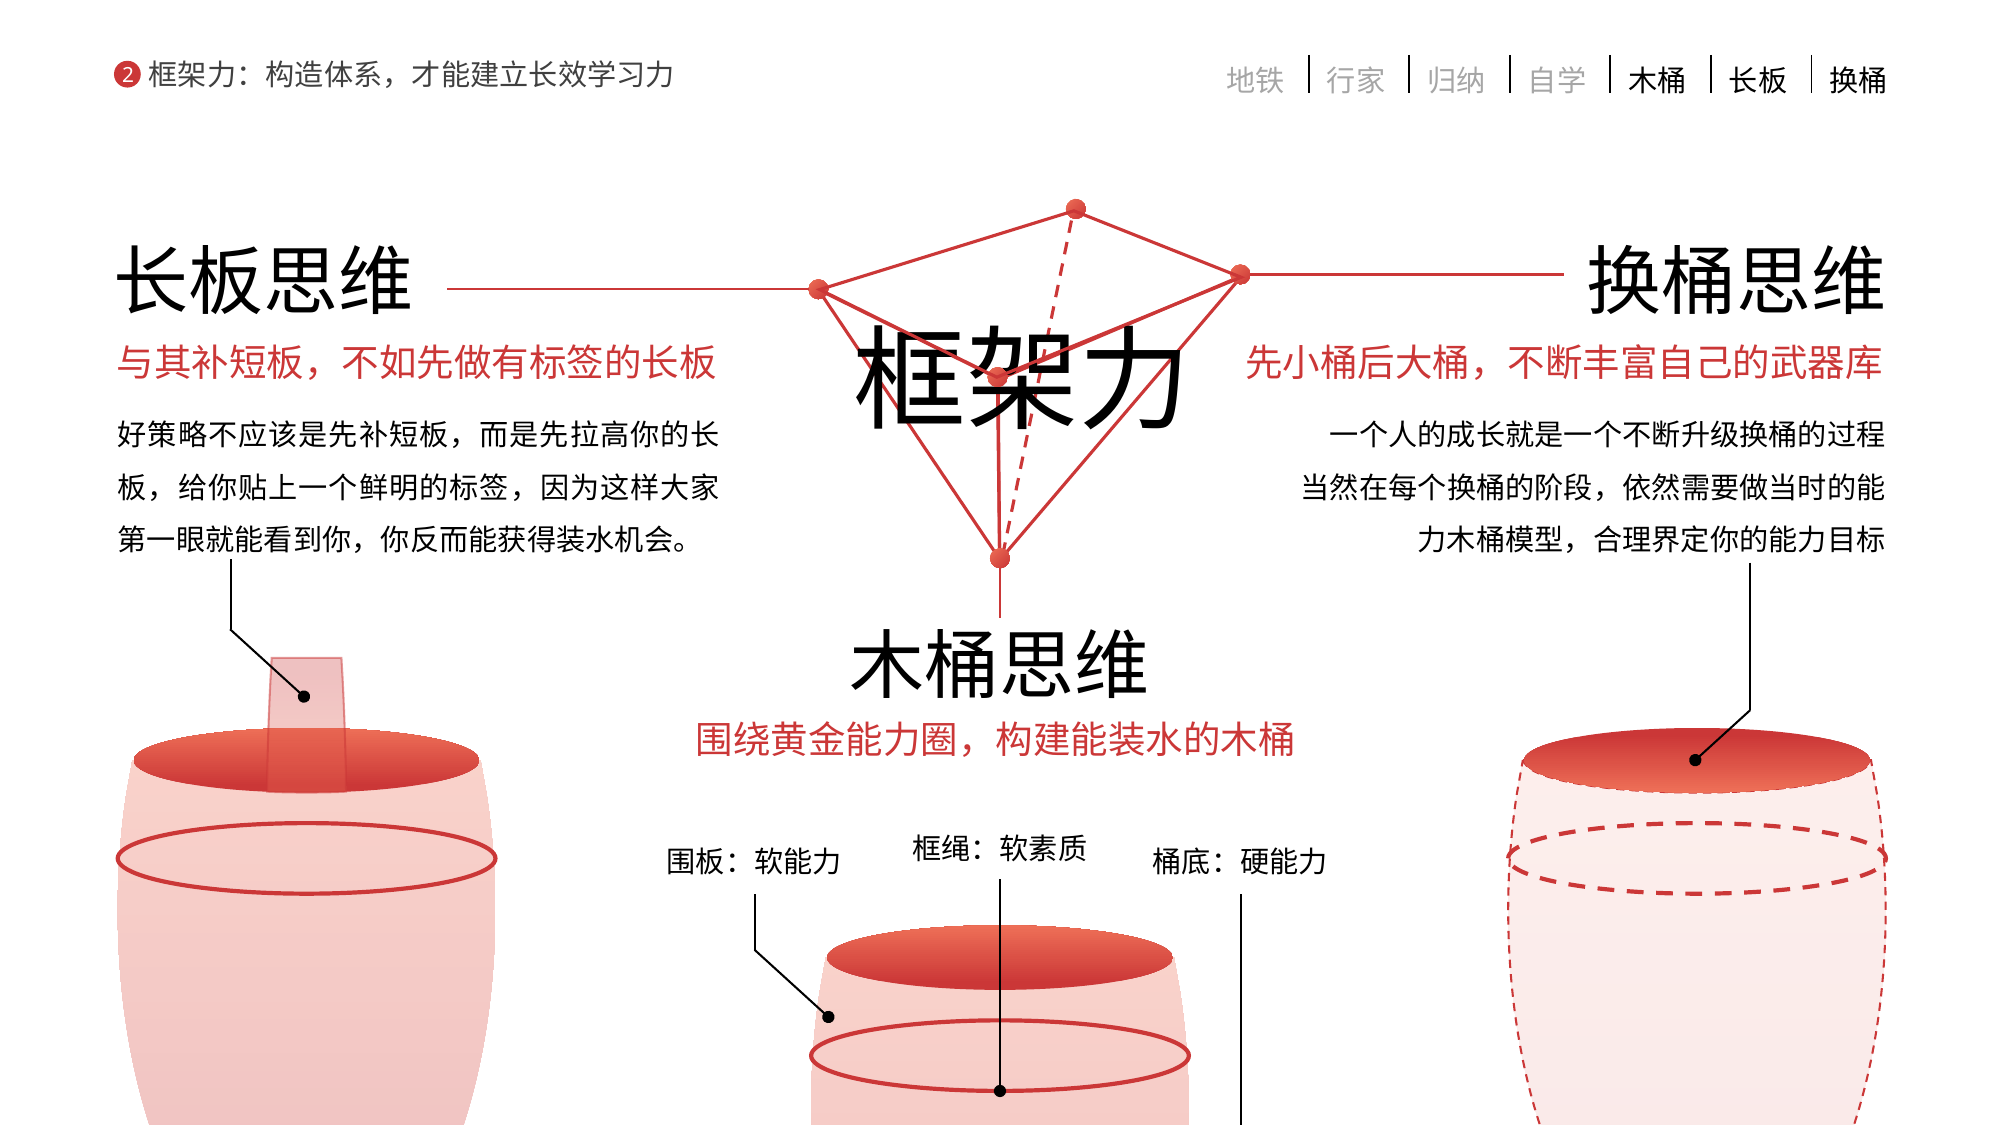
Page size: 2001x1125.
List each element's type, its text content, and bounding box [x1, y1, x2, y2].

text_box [788, 184, 1257, 569]
table_header 木桶 [1611, 55, 1710, 93]
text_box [230, 629, 304, 697]
text_box 框绳：软素质 [912, 830, 1088, 866]
text_box 与其补短板，不如先做有标签的长板 [116, 338, 717, 384]
text_box [346, 727, 481, 793]
text_box [266, 656, 348, 794]
table_header 长板 [1712, 55, 1811, 93]
text_box [116, 822, 497, 895]
text_box 长板思维 [114, 233, 448, 324]
table_header 换桶 [1812, 55, 1912, 93]
text_box 好策略不应该是先补短板，而是先拉高你的长板，给你贴上一个鲜明的标签，因为这样大家第一眼就能看到你，你反而能获得装水机会。 [117, 399, 720, 557]
text_box [1507, 863, 1887, 1125]
text_box [116, 864, 497, 1125]
text_box 木桶思维 [825, 617, 1175, 708]
table_header 行家 [1310, 55, 1408, 93]
text_box [132, 727, 267, 793]
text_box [1695, 562, 1751, 761]
table_header 自学 [1511, 55, 1609, 93]
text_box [811, 925, 1189, 1125]
text_box [1509, 759, 1885, 852]
text_box 围绕黄金能力圈，构建能装水的木桶 [695, 716, 1305, 762]
text_box 一个人的成长就是一个不断升级换桶的过程 当然在每个换桶的阶段，依然需要做当时的能力木桶模型，合理界定你的能力目标 [1283, 399, 1886, 557]
table_header 地铁 [1208, 55, 1308, 93]
text_box 先小桶后大桶，不断丰富自己的武器库 [1257, 338, 1883, 384]
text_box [754, 949, 829, 1018]
text_box 围板：软能力 [666, 843, 843, 879]
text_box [114, 56, 724, 92]
text_box 桶底：硬能力 [1152, 843, 1329, 879]
text_box [1523, 726, 1871, 794]
table_header 归纳 [1410, 55, 1509, 93]
text_box [118, 759, 495, 852]
text_box 换桶思维 [1531, 233, 1886, 324]
text_box [1507, 822, 1887, 895]
